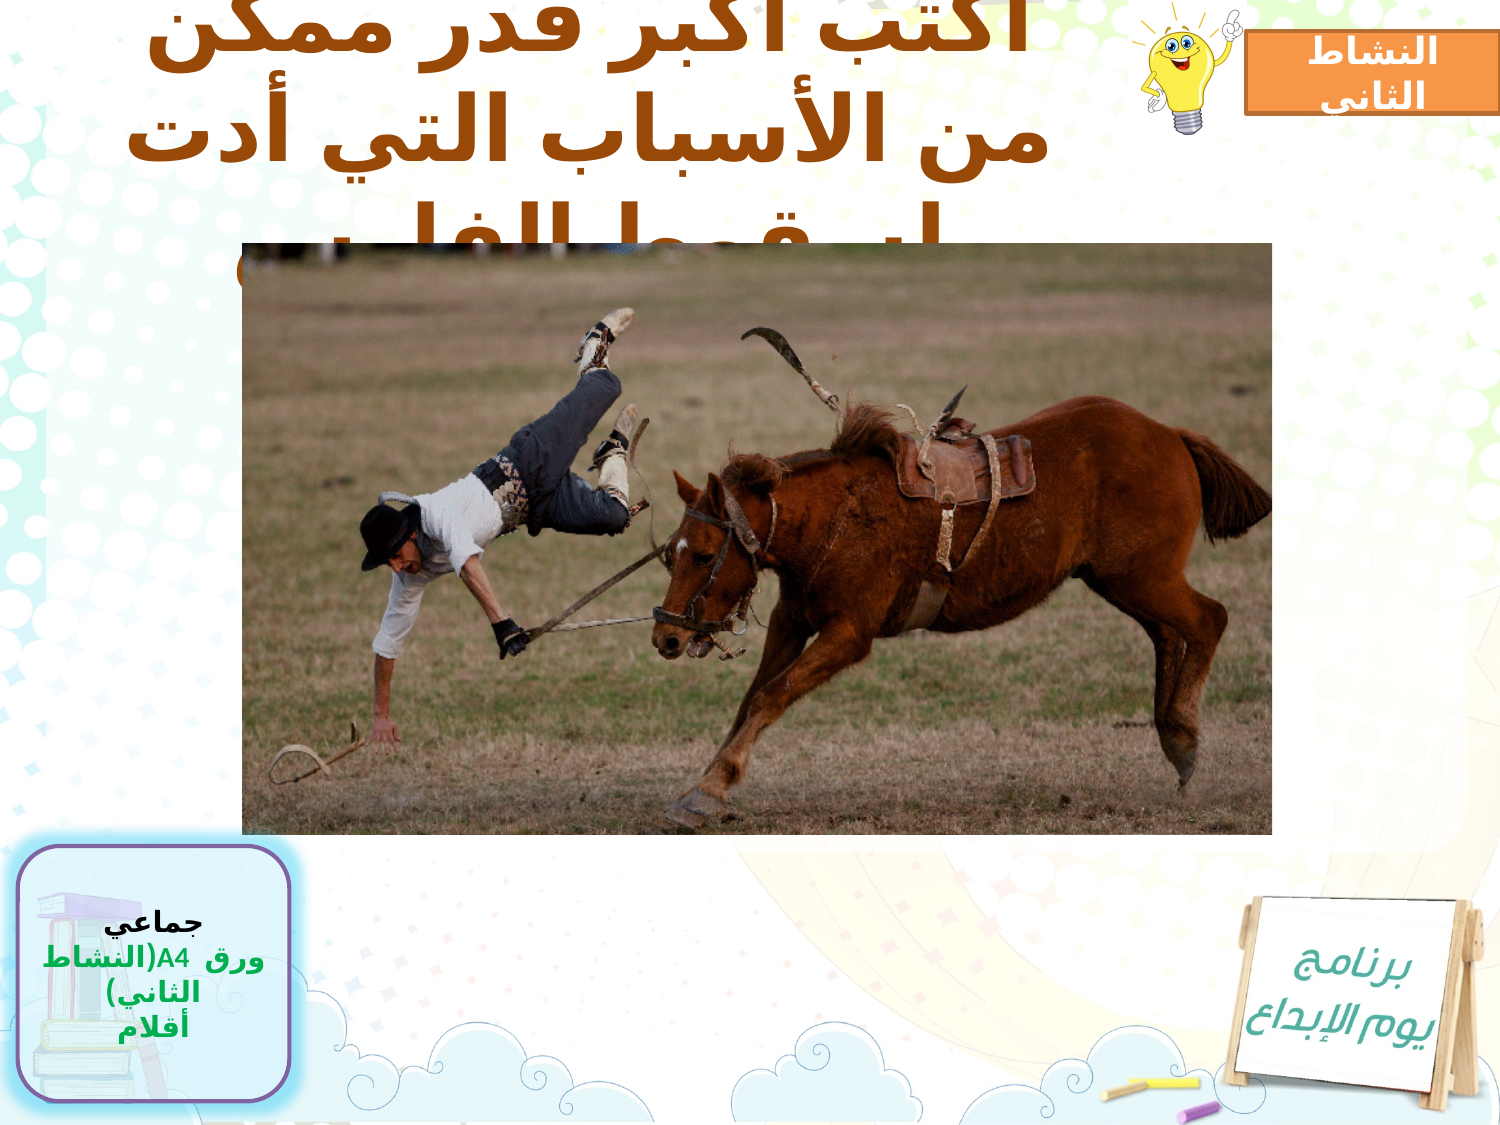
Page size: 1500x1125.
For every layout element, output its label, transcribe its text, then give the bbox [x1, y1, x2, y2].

text_box النشاط الثاني [1251, 29, 1500, 116]
picture [0, 0, 1500, 1125]
text_box جماعي ورق A4(النشاط الثاني) أقلام [15, 843, 292, 1104]
title أكتب أكبر قدر ممكن من الأسباب التي أدت لسقوط الفارس [75, 30, 1105, 219]
